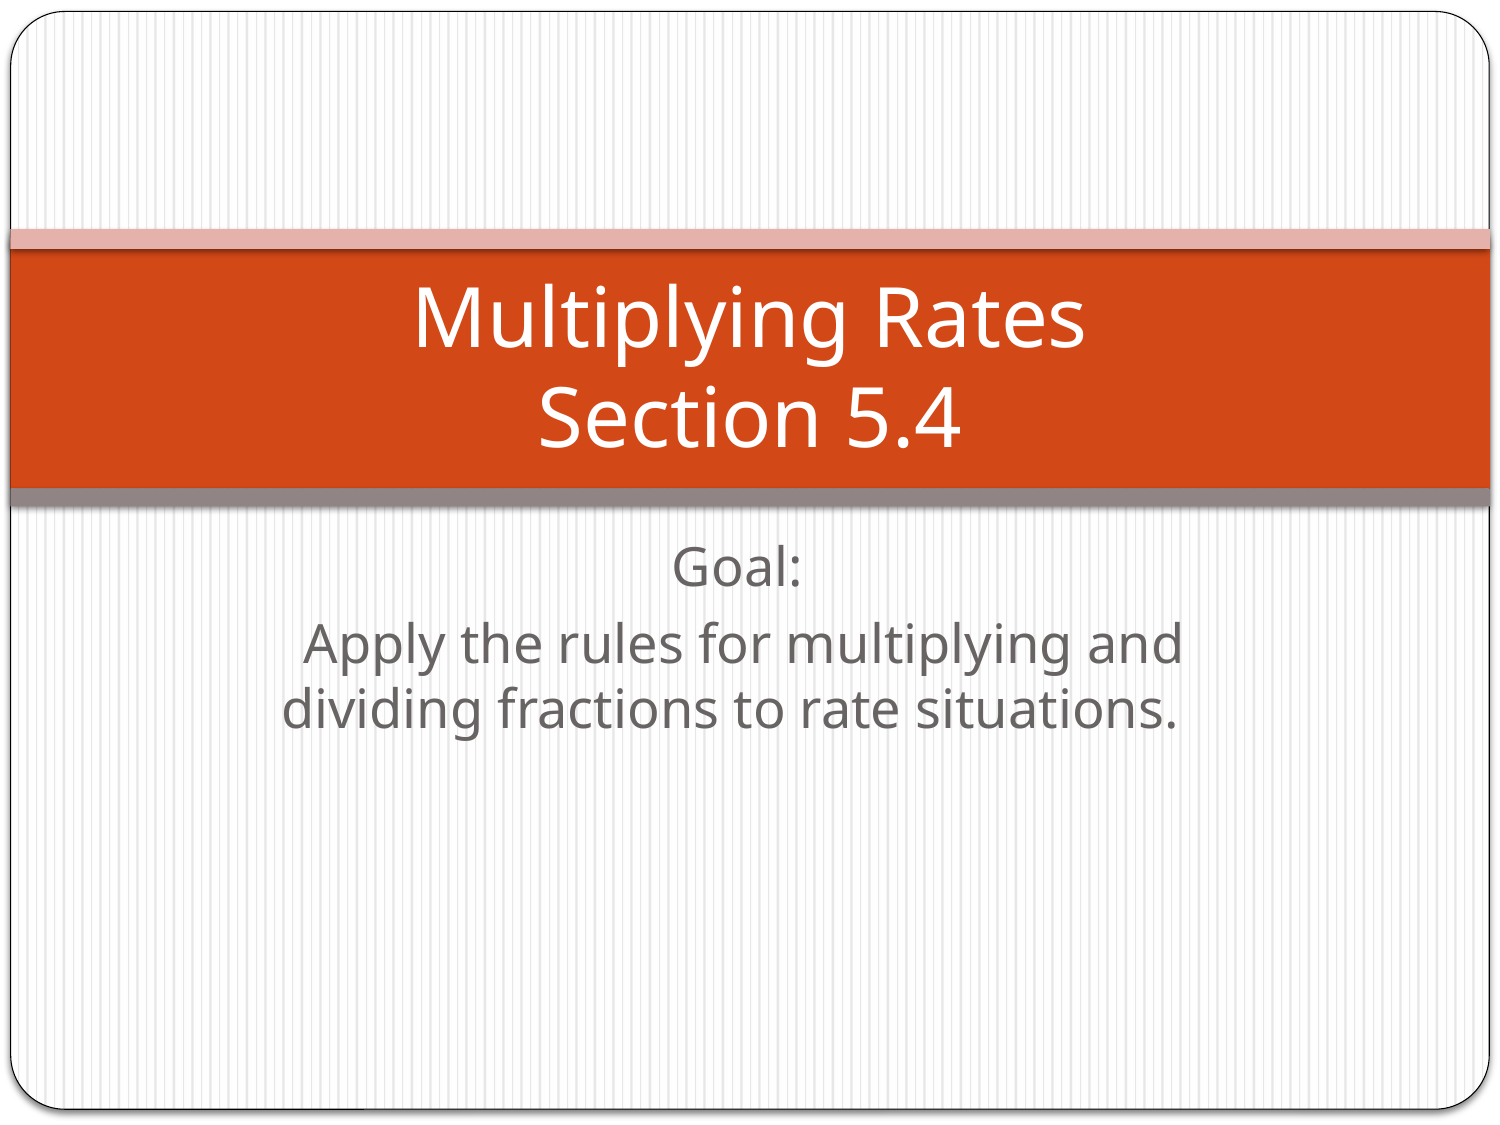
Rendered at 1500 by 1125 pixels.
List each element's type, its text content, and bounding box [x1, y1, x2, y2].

title Multiplying Rates Section 5.4 [75, 247, 1425, 489]
subtitle Goal: Apply the rules for multiplying and dividing fractions to rate situations. [212, 525, 1263, 788]
